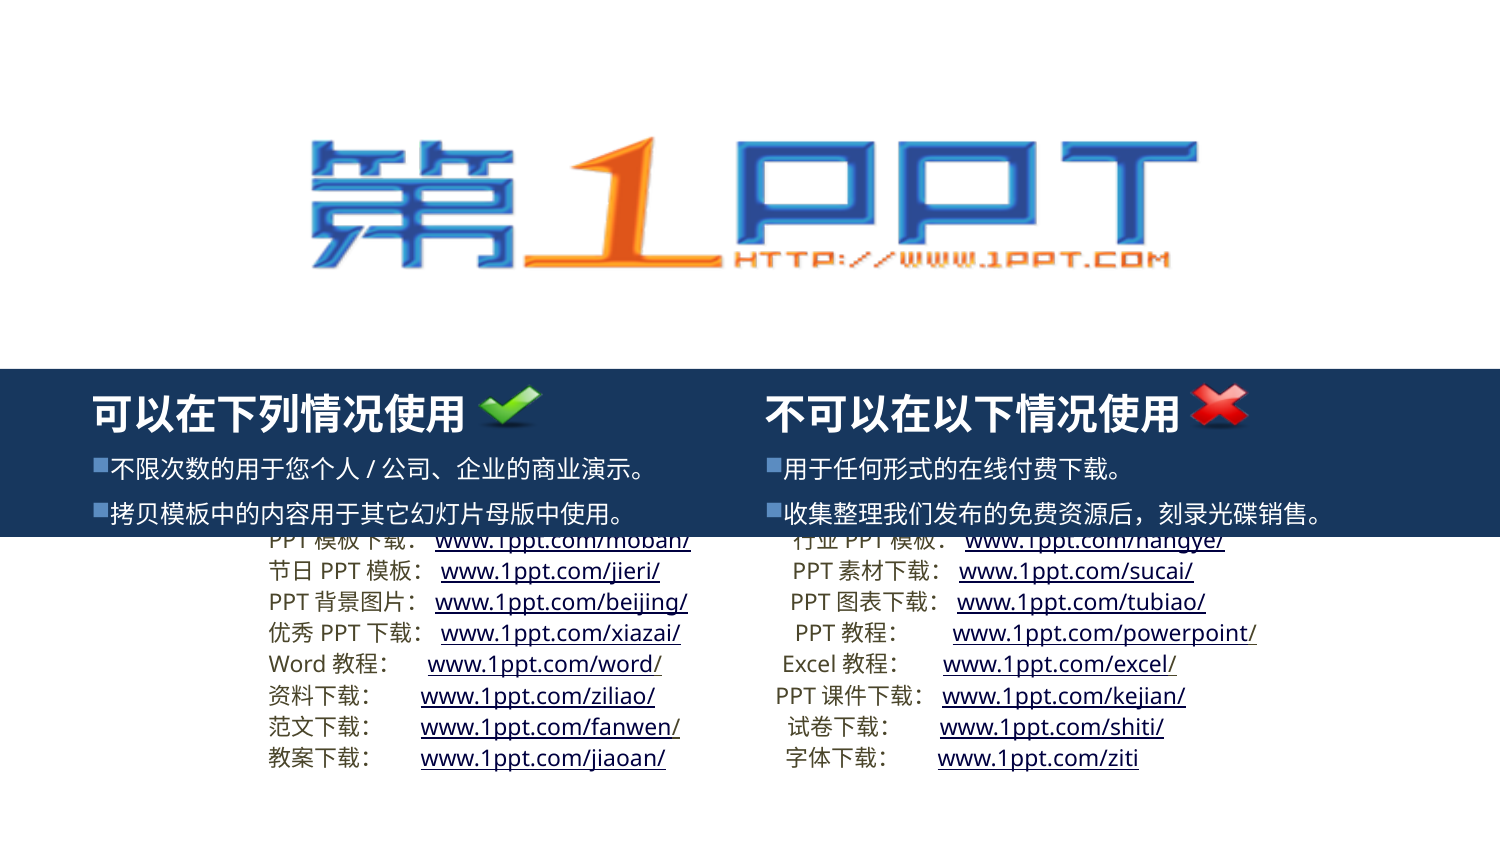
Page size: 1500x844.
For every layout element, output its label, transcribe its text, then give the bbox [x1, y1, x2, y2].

text_box 不可以在以下情况使用 用于任何形式的在线付费下载。 收集整理我们发布的免费资源后，刻录光碟销售。 [750, 381, 1424, 572]
text_box 可以在下列情况使用 不限次数的用于您个人/公司、企业的商业演示。 拷贝模板中的内容用于其它幻灯片母版中使用。 [76, 381, 750, 581]
text_box [1252, 368, 1500, 537]
picture [134, 38, 1400, 369]
picture [1186, 380, 1252, 430]
text_box PPT模板下载：www.1ppt.com/moban/ 行业PPT模板：www.1ppt.com/hangye/ 节日PPT模板：www.1ppt.com/jieri/ PPT素材下载：www.1ppt.com/sucai/ PPT背景图片：www.1ppt.com/beijing/ PPT图表下载：www.1ppt.com/tubiao/ 优秀PPT下载：www.1ppt.com/xiazai/ PPT教程： www.1ppt.com/powerpoint/ Word教程： www.1ppt.com/word/ Excel教程： www.1ppt.com/excel/ 资料下载： www.1ppt.com/ziliao/ PPT课件下载：www.1ppt.com/kejian/ 范文下载： www.1ppt.com/fanwen/ 试卷下载： www.1ppt.com/shiti/ 教案下载： www.1ppt.com/jiaoan/ 字体下载： www.1ppt.com/ziti [252, 572, 1315, 756]
text_box [0, 368, 477, 537]
picture [477, 380, 544, 430]
